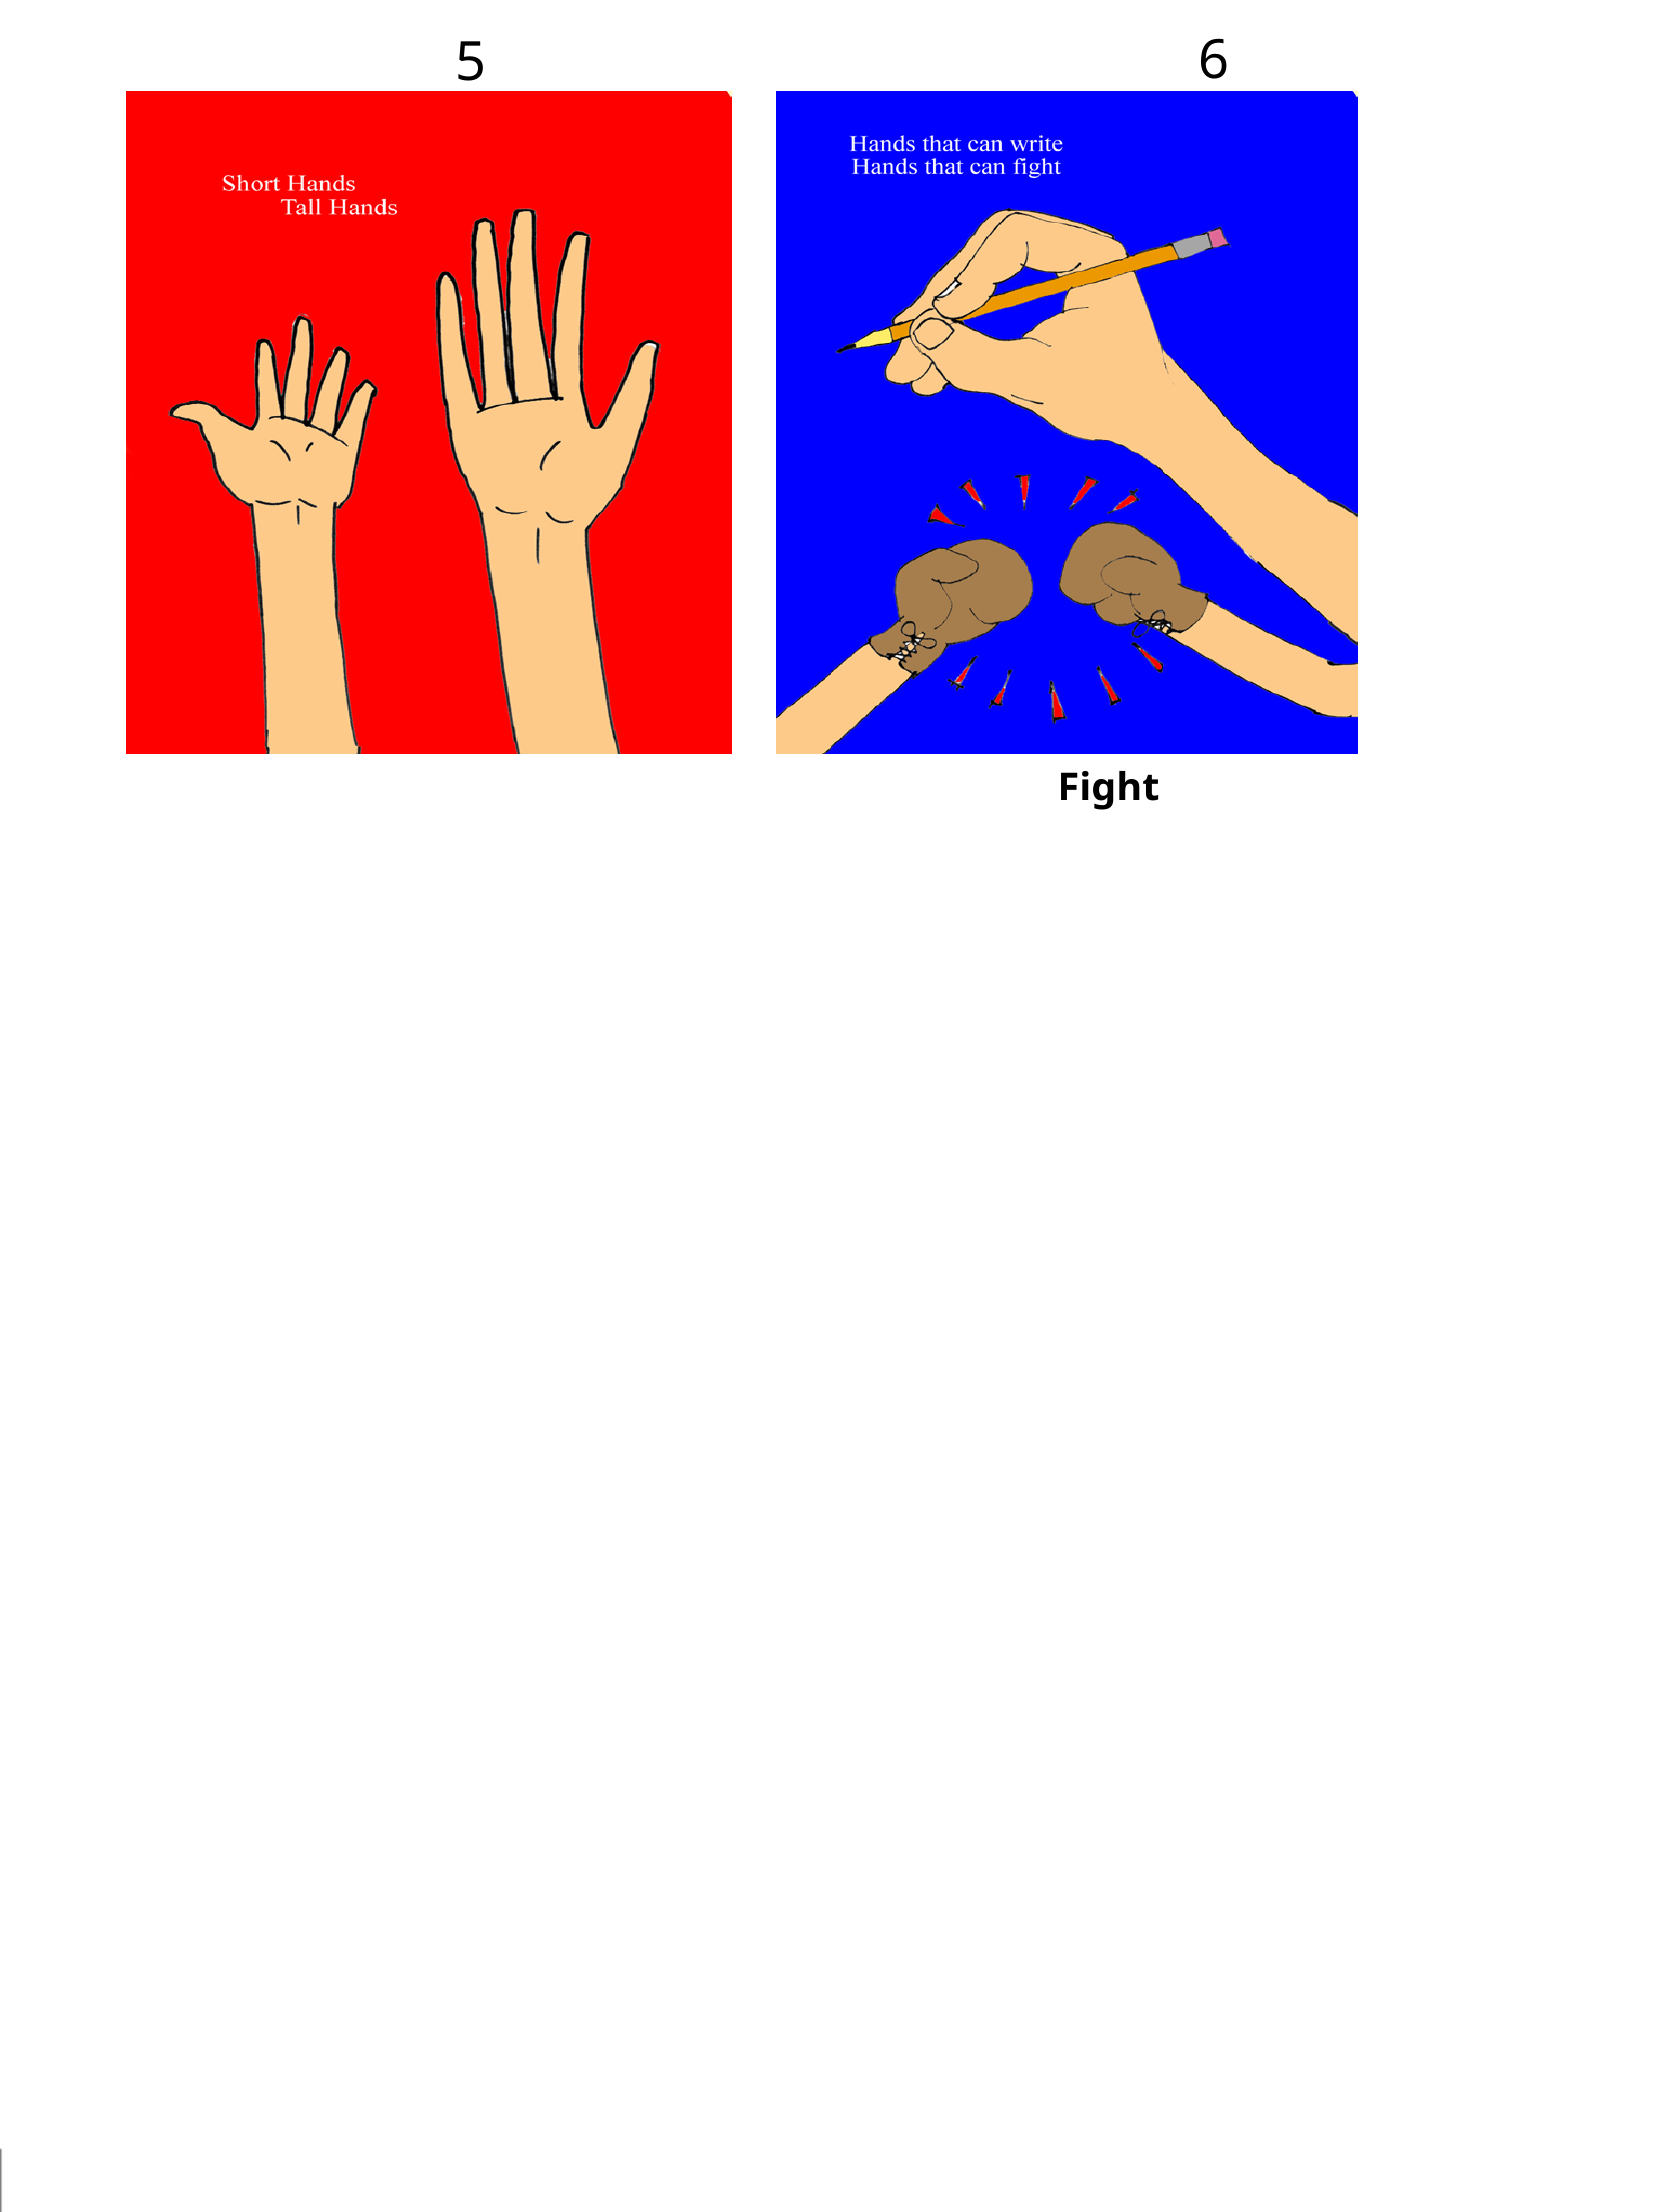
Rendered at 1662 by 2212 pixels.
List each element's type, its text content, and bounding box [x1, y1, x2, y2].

text_box 5 [440, 18, 503, 90]
picture [0, 0, 1662, 2212]
text_box 6 [1183, 16, 1246, 90]
text_box Fight [1042, 762, 1213, 816]
